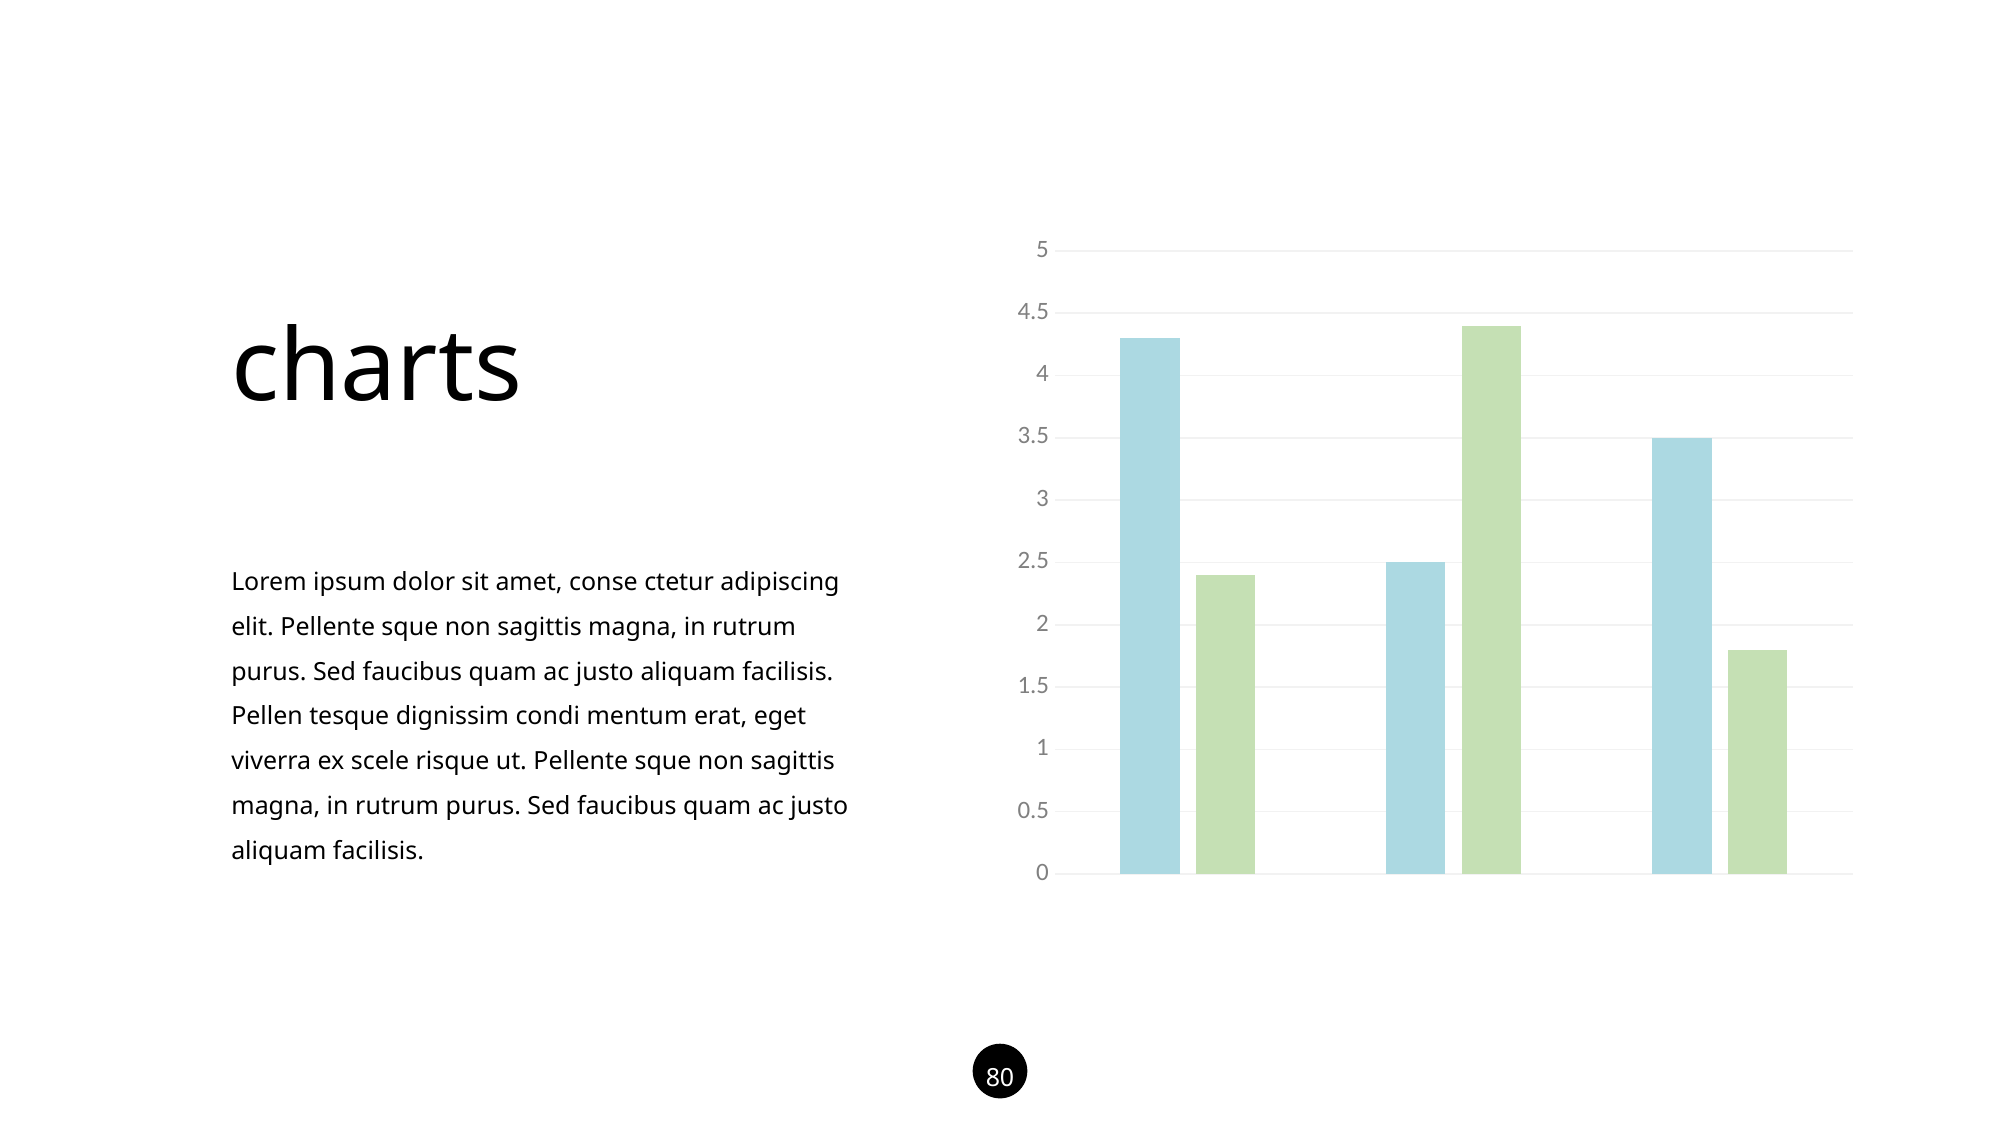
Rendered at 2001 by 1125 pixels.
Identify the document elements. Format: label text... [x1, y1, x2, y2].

text_box Lorem ipsum dolor sit amet, conse ctetur adipiscing elit. Pellente sque non sagittis magna, in rutrum purus. Sed faucibus quam ac justo aliquam facilisis. Pellen tesque dignissim condi mentum erat, eget viverra ex scele risque ut. Pellente sque non sagittis magna, in rutrum purus. Sed faucibus quam ac justo aliquam facilisis. [216, 542, 880, 872]
chart [999, 224, 1871, 901]
text_box 80 [962, 1039, 1038, 1099]
text_box charts [216, 293, 710, 428]
